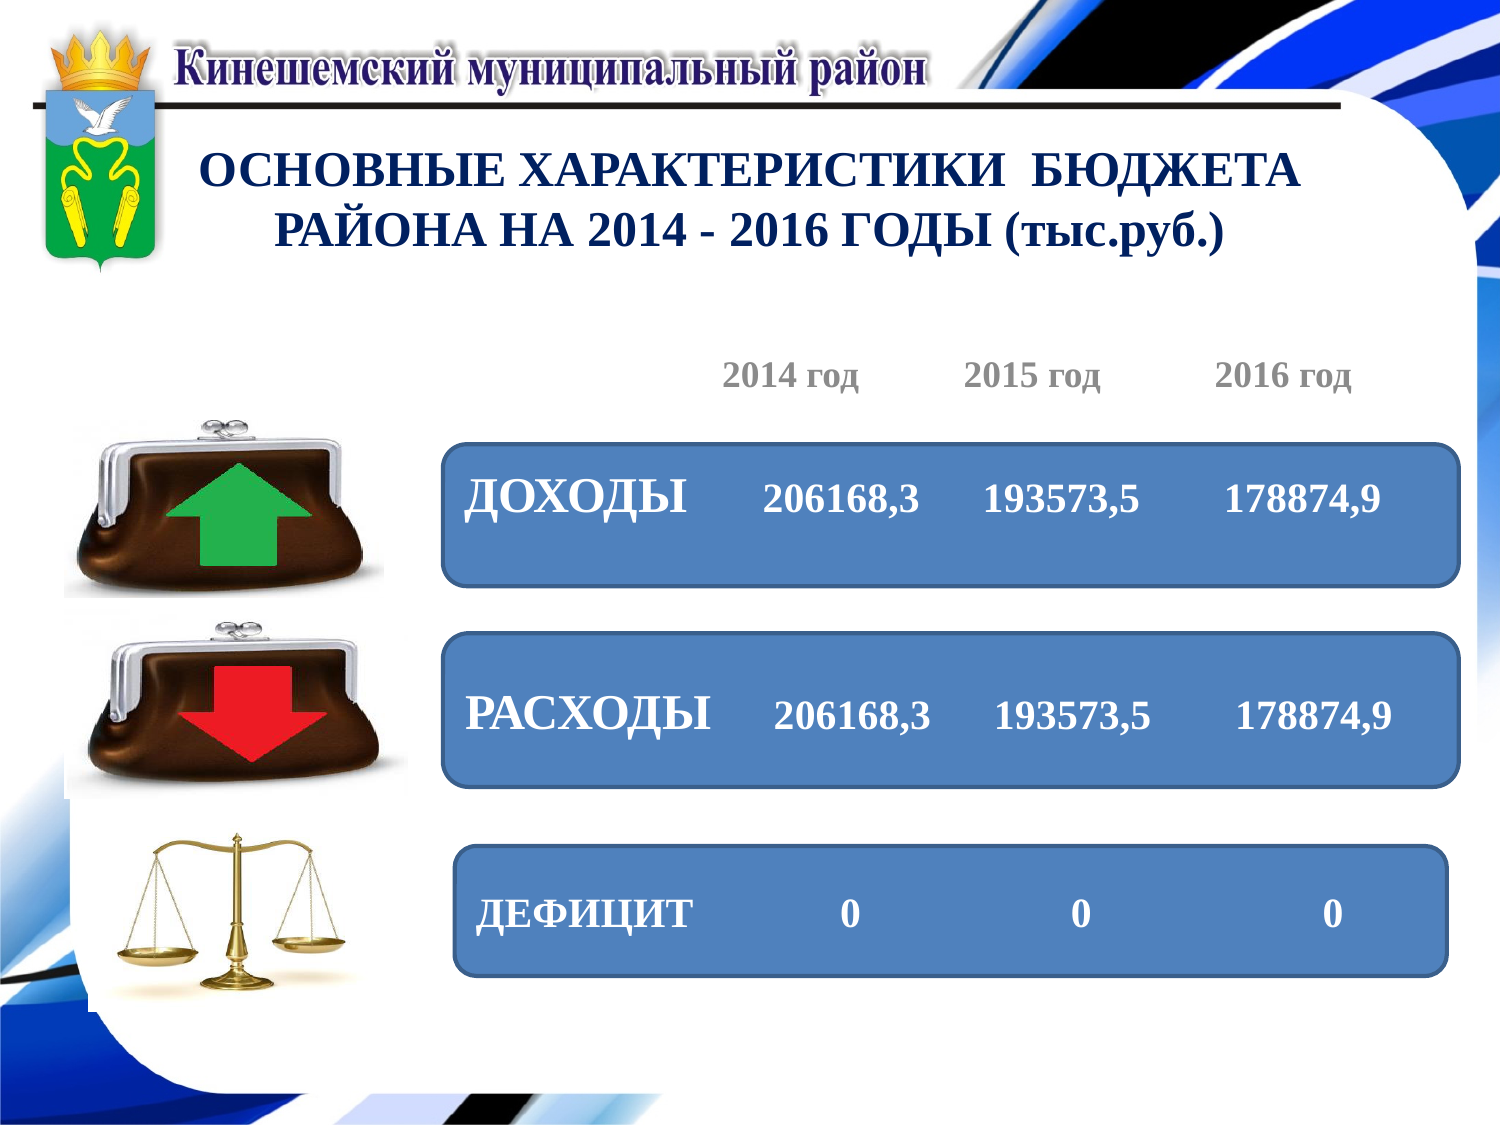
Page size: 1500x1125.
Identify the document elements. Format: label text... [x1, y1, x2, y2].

picture [0, 0, 1500, 1125]
text_box ДЕФИЦИТ 0 0 0 [452, 843, 1449, 979]
text_box РАСХОДЫ 206168,3 193573,5 178874,9 [440, 631, 1461, 790]
title ОСНОВНЫЕ ХАРАКТЕРИСТИКИ БЮДЖЕТА РАЙОНА НА 2014 - 2016 ГОДЫ (тыс.руб.) [112, 125, 1388, 268]
subtitle 2014 год 2015 год 2016 год [513, 337, 1448, 410]
text_box ДОХОДЫ 206168,3 193573,5 178874,9 [440, 442, 1461, 589]
